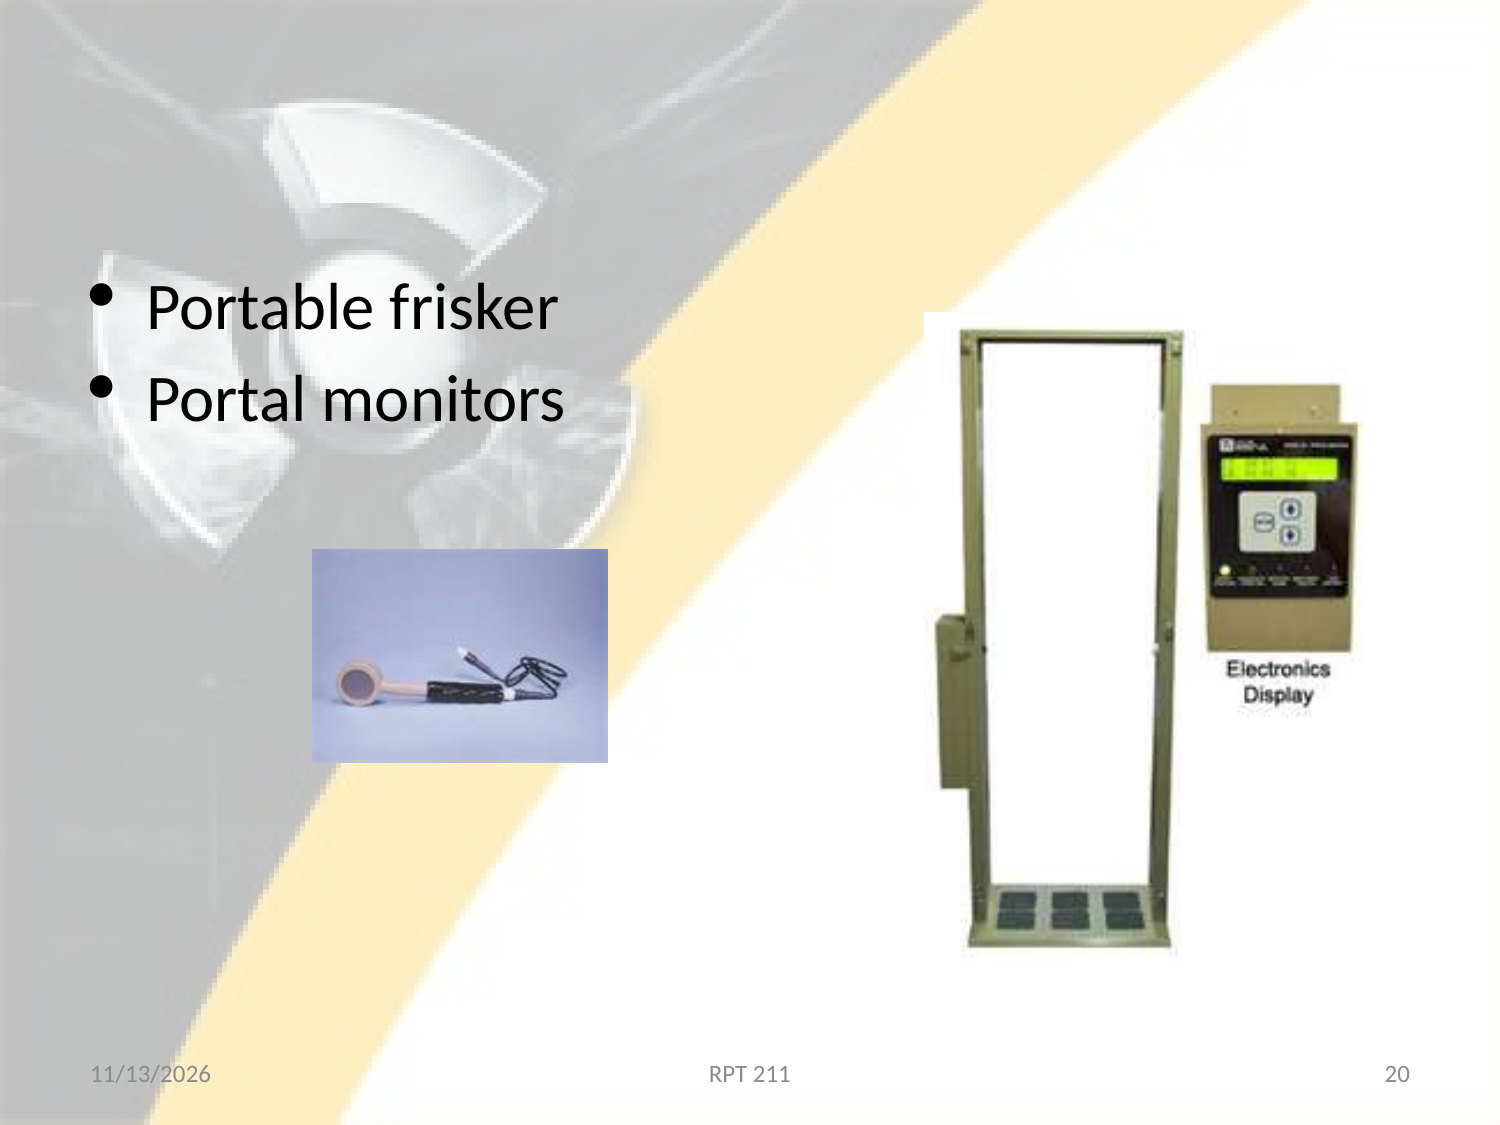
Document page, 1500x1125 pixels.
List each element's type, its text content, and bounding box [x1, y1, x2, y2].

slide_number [75, 1042, 425, 1103]
picture [312, 549, 609, 763]
list Portable frisker Portal monitors [75, 243, 925, 525]
picture [924, 312, 1363, 970]
slide_number 20 [1074, 1042, 1425, 1103]
footer RPT 211 [512, 1042, 988, 1103]
